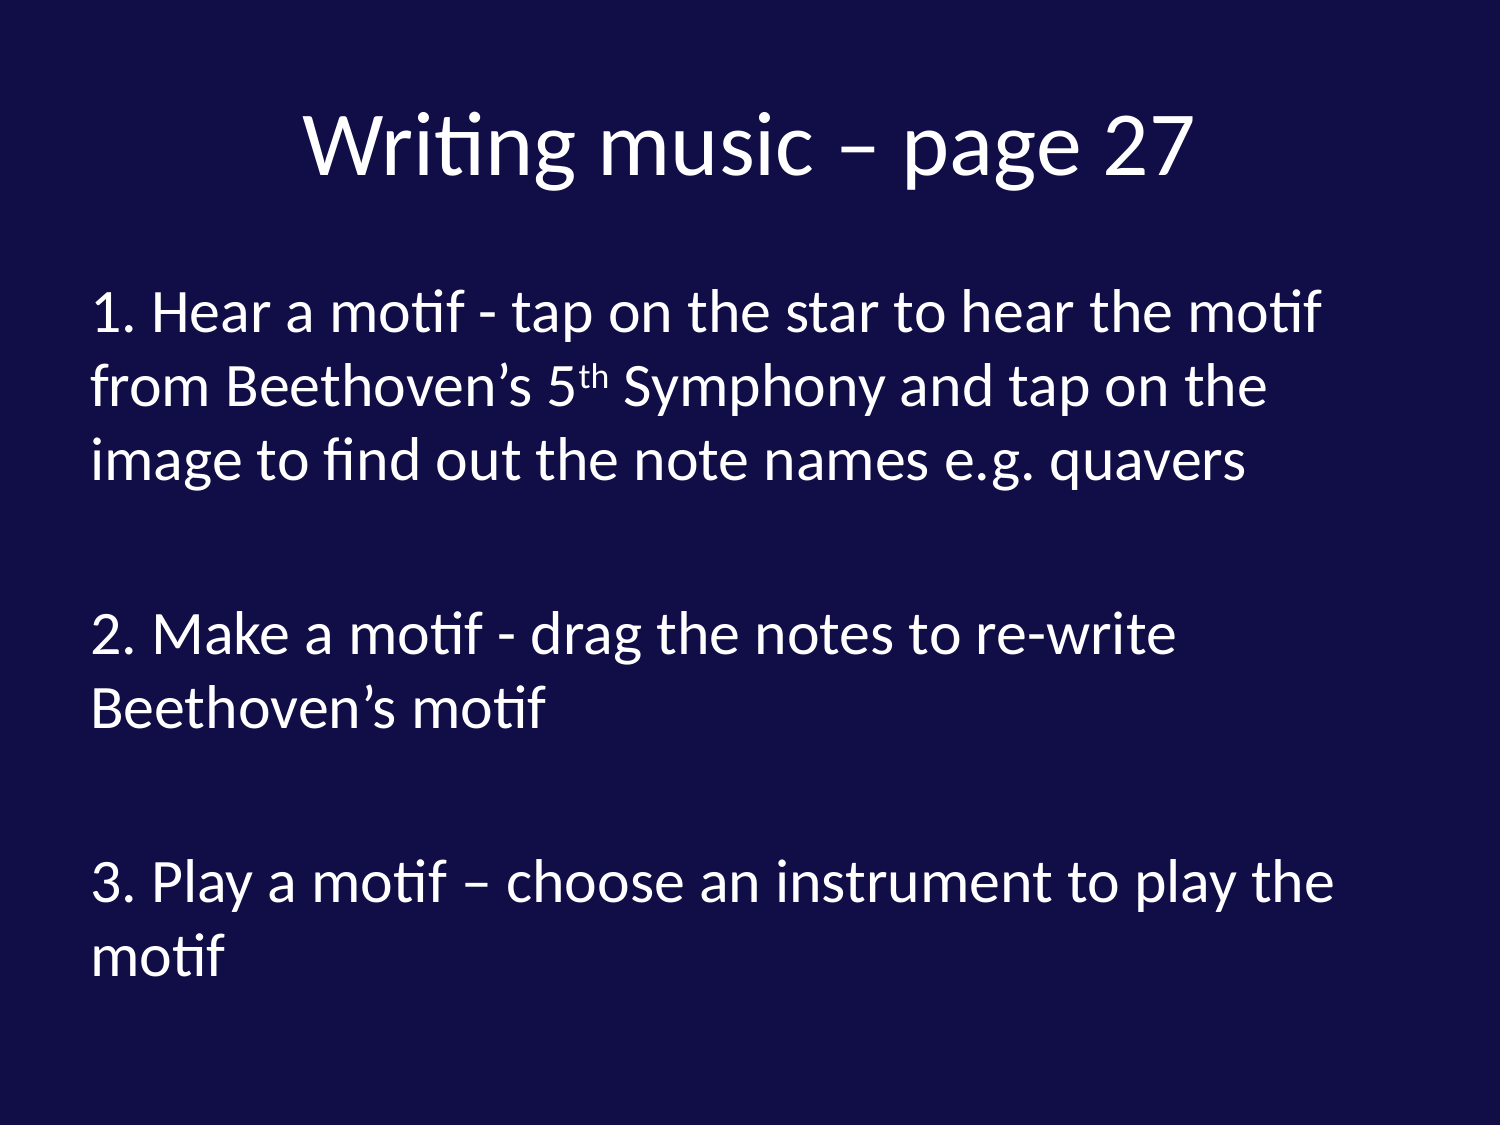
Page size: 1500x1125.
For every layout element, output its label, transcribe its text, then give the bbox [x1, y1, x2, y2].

list 1. Hear a motif - tap on the star to hear the motif from Beethoven’s 5th Symphony and tap on the image to find out the note names e.g. quavers 2. Make a motif - drag the notes to re-write Beethoven’s motif 3. Play a motif – choose an instrument to play the motif [75, 262, 1425, 1005]
title Writing music – page 27 [75, 45, 1425, 233]
